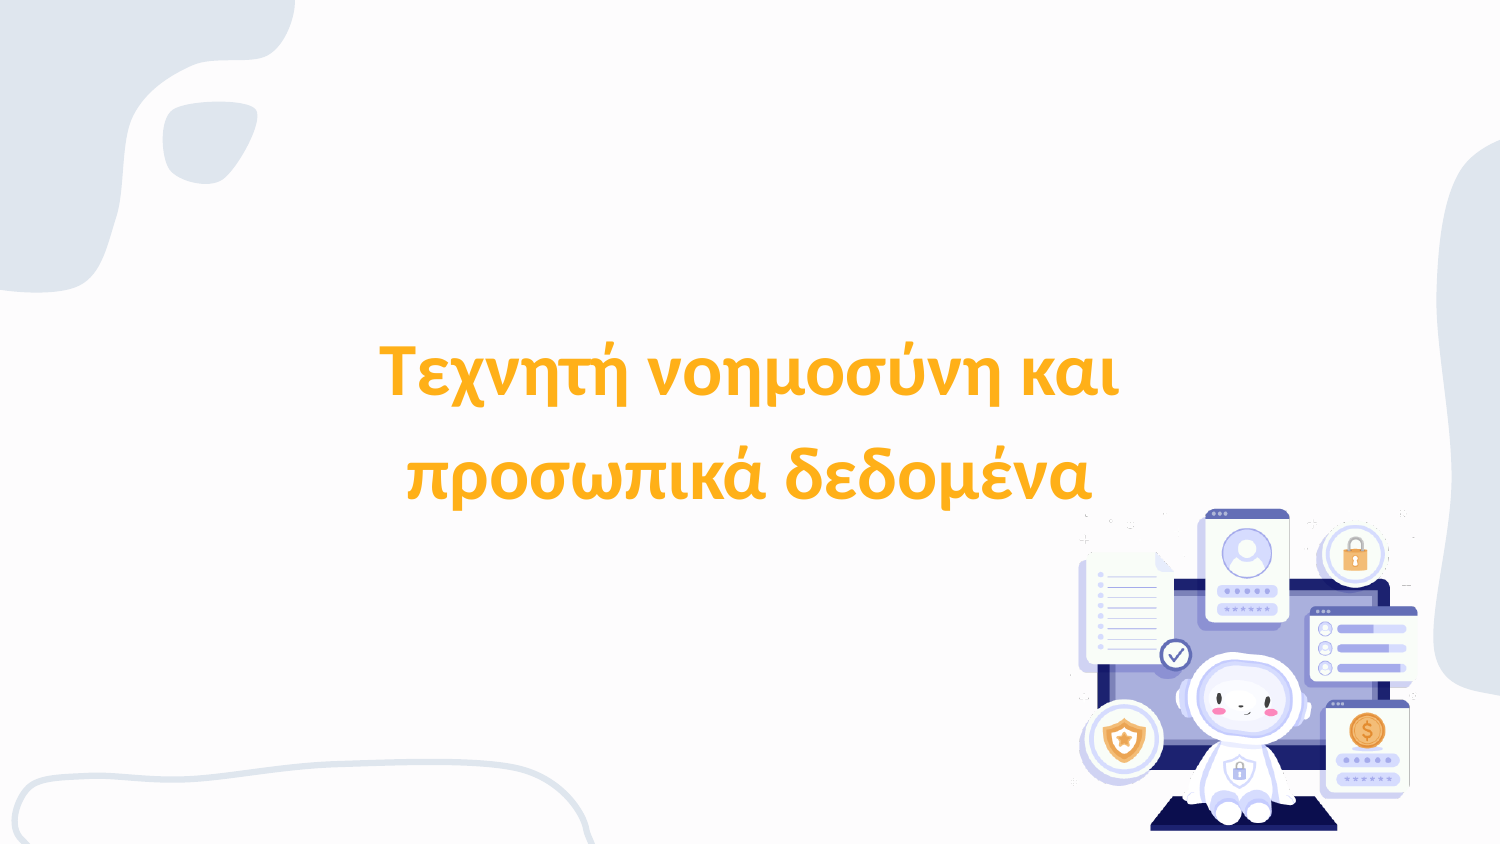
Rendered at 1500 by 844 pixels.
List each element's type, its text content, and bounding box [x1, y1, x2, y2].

title Τεχνητή νοημοσύνη και προσωπικά δεδομένα [294, 292, 1206, 422]
picture [1056, 493, 1431, 844]
